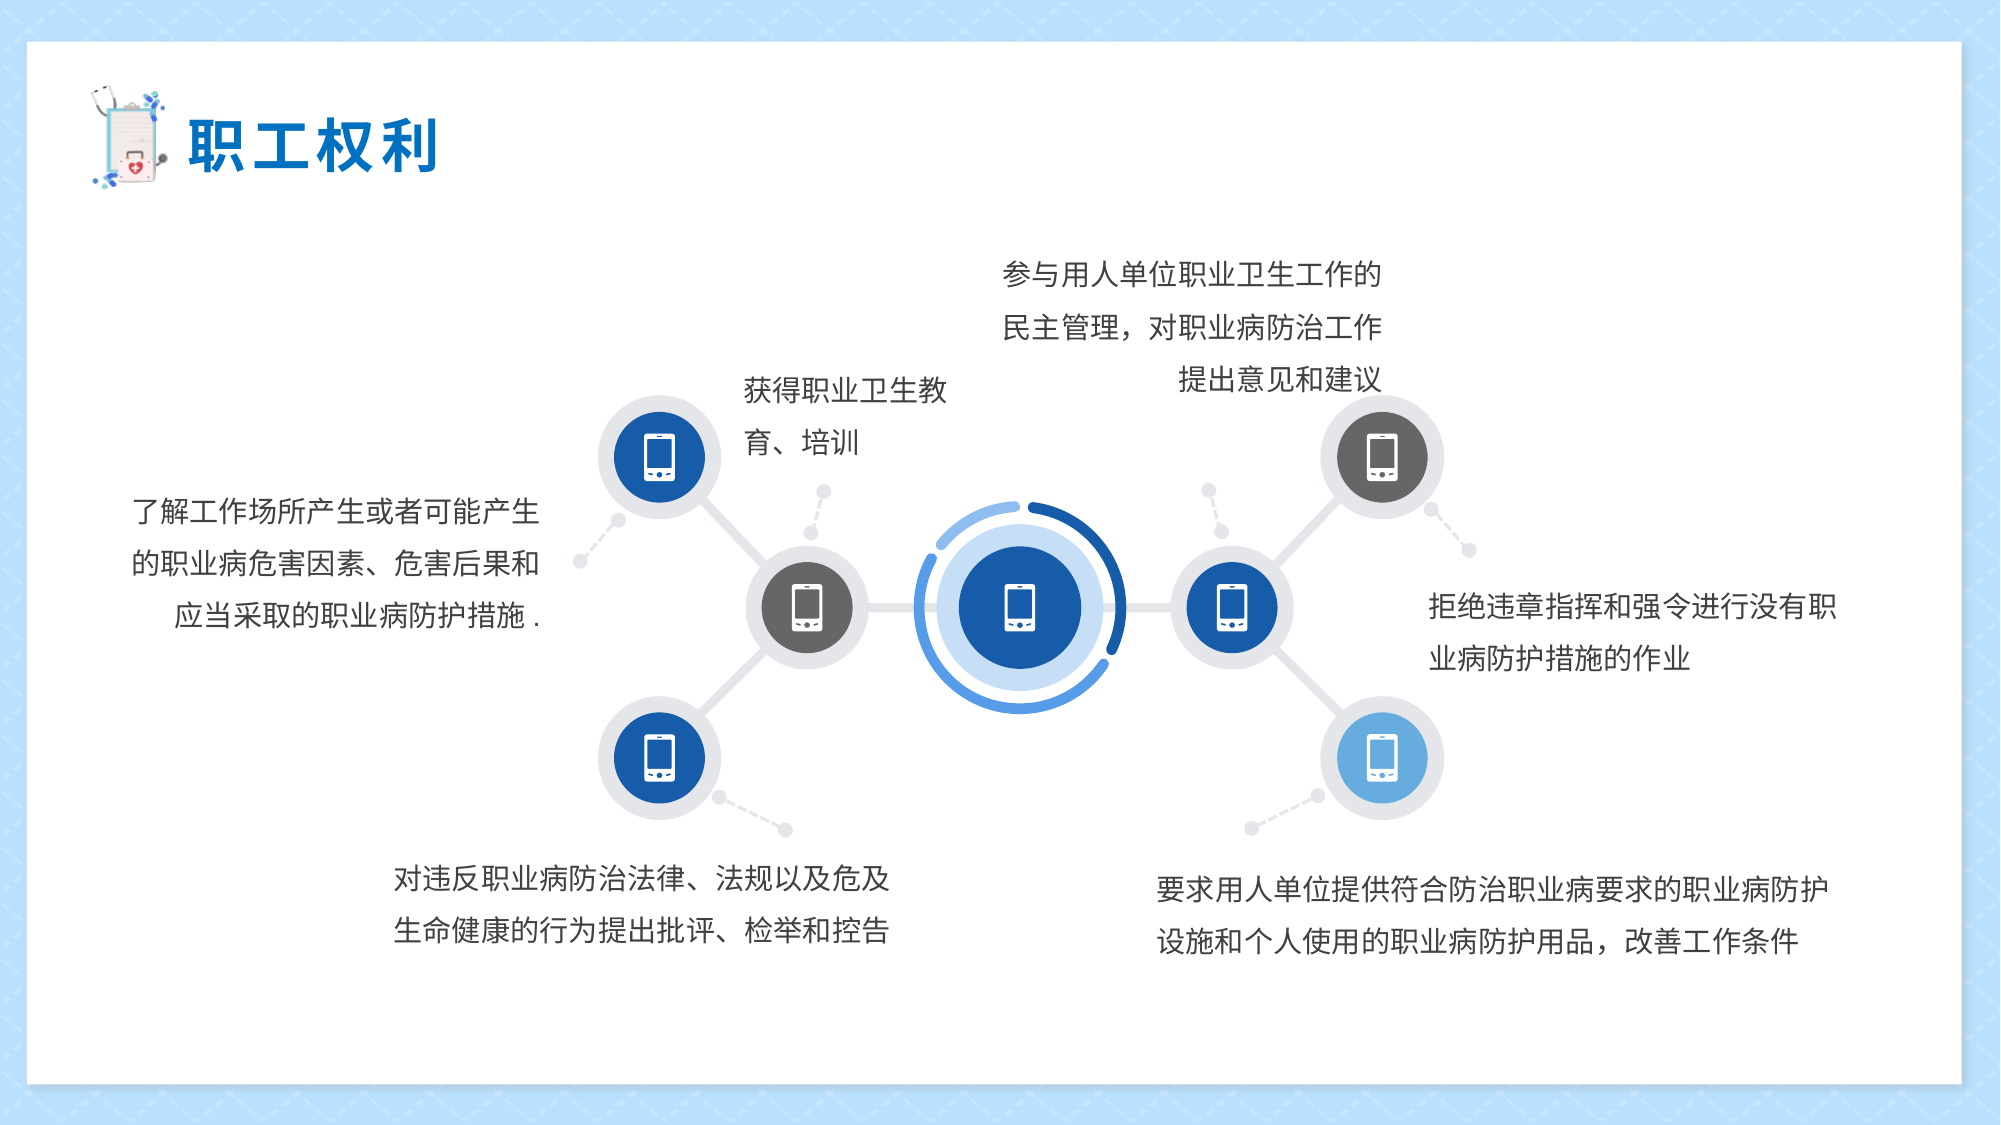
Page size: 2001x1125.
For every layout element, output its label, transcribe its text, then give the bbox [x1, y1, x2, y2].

text_box 参与用人单位职业卫生工作的民主管理，对职业病防治工作提出意见和建议 [981, 231, 1398, 395]
picture [0, 0, 2000, 1125]
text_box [574, 395, 1475, 836]
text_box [64, 78, 514, 206]
text_box 要求用人单位提供符合防治职业病要求的职业病防护设施和个人使用的职业病防护用品，改善工作条件 [1141, 845, 1868, 966]
text_box 对违反职业病防治法律、法规以及危及生命健康的行为提出批评、检举和控告 [362, 835, 906, 956]
text_box 获得职业卫生教育、培训 [728, 347, 981, 395]
text_box 了解工作场所产生或者可能产生的职业病危害因素、危害后果和应当采取的职业病防护措施. [114, 467, 556, 640]
text_box 拒绝违章指挥和强令进行没有职业病防护措施的作业 [1475, 563, 1876, 683]
